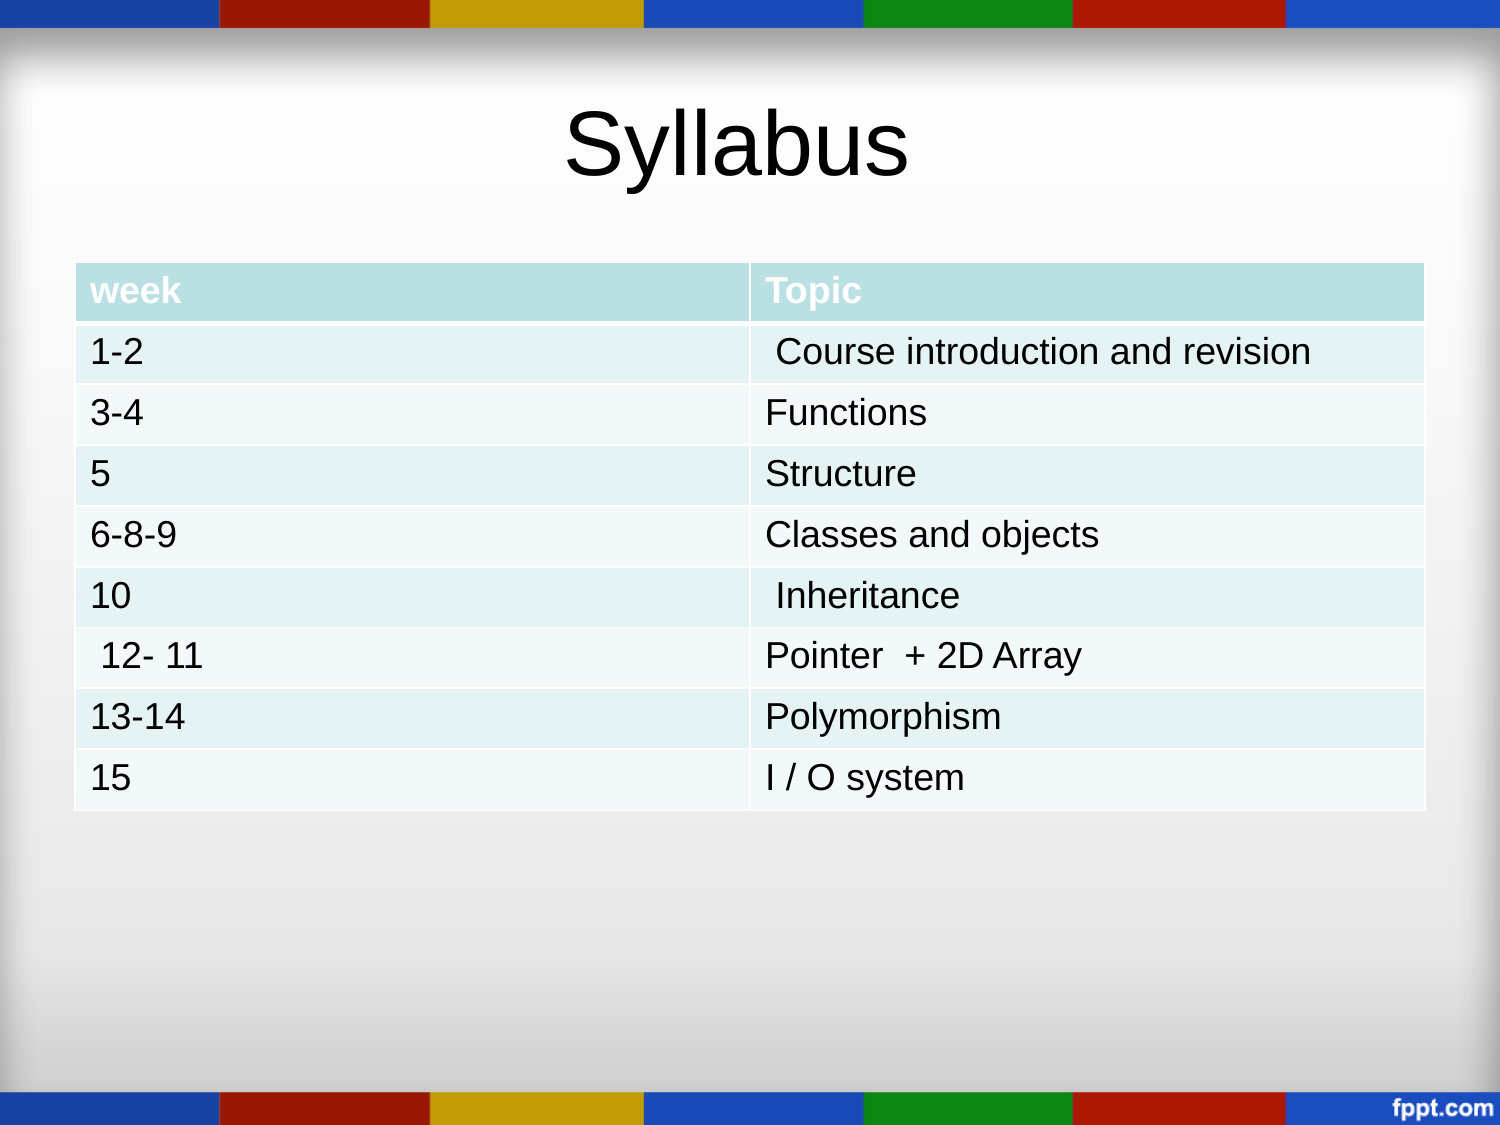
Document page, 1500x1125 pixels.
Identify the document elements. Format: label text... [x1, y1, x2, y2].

table_header week [76, 263, 749, 321]
table_header Topic [751, 263, 1424, 321]
table_cell 13-14 [76, 689, 749, 748]
table_cell Polymorphism [751, 689, 1424, 748]
table_cell I / O system [751, 750, 1424, 809]
table_cell Functions [751, 385, 1424, 444]
table_cell 6-8-9 [76, 507, 749, 566]
table_cell 1-2 [76, 326, 749, 383]
table_cell 15 [76, 750, 749, 809]
table_cell 5 [76, 446, 749, 505]
table_cell Pointer + 2D Array [751, 628, 1424, 687]
table_cell Inheritance [751, 568, 1424, 627]
table_cell Course introduction and revision [751, 326, 1424, 383]
table_cell Classes and objects [751, 507, 1424, 566]
table_cell 10 [76, 568, 749, 627]
table_cell 11 -12 [76, 628, 749, 687]
picture [0, 0, 1500, 1125]
table_cell Structure [751, 446, 1424, 505]
title Syllabus [74, 44, 1426, 233]
table_cell 3-4 [76, 385, 749, 444]
